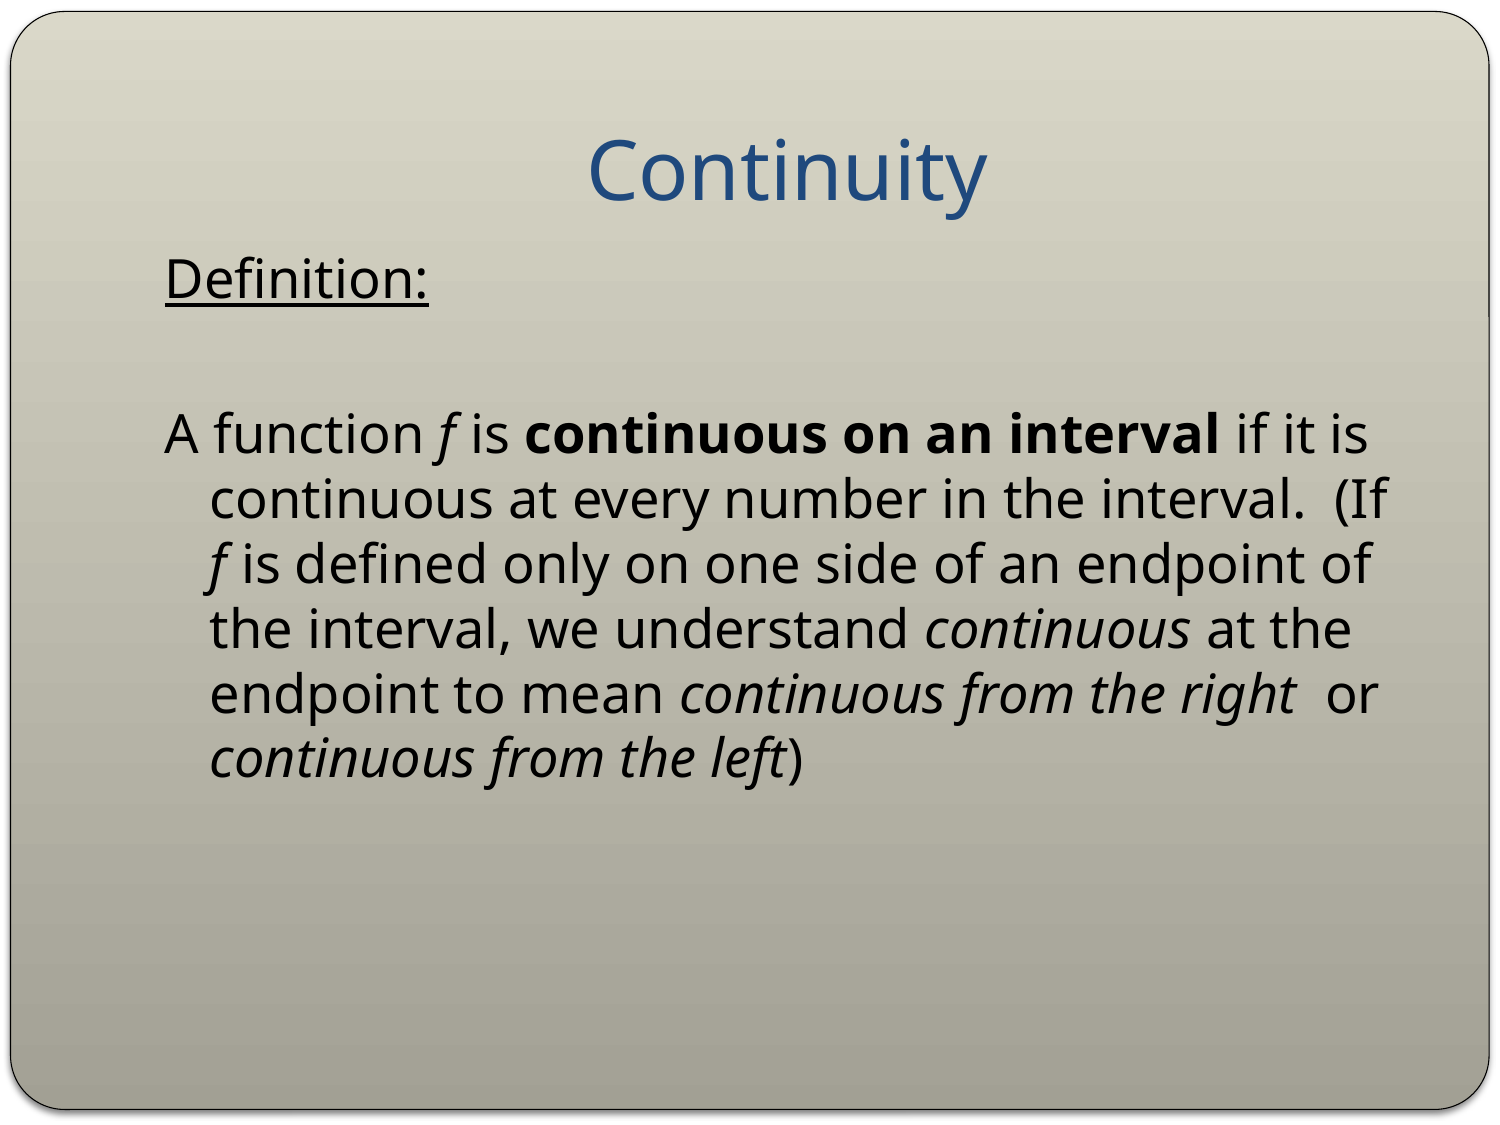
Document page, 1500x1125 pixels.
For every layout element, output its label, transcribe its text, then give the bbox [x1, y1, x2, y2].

title Continuity [150, 45, 1425, 233]
list Definition: A function f is continuous on an interval if it is continuous at every number in the interval. (If f is defined only on one side of an endpoint of the interval, we understand continuous at the endpoint to mean continuous from the right or continuous from the left) [150, 237, 1425, 988]
